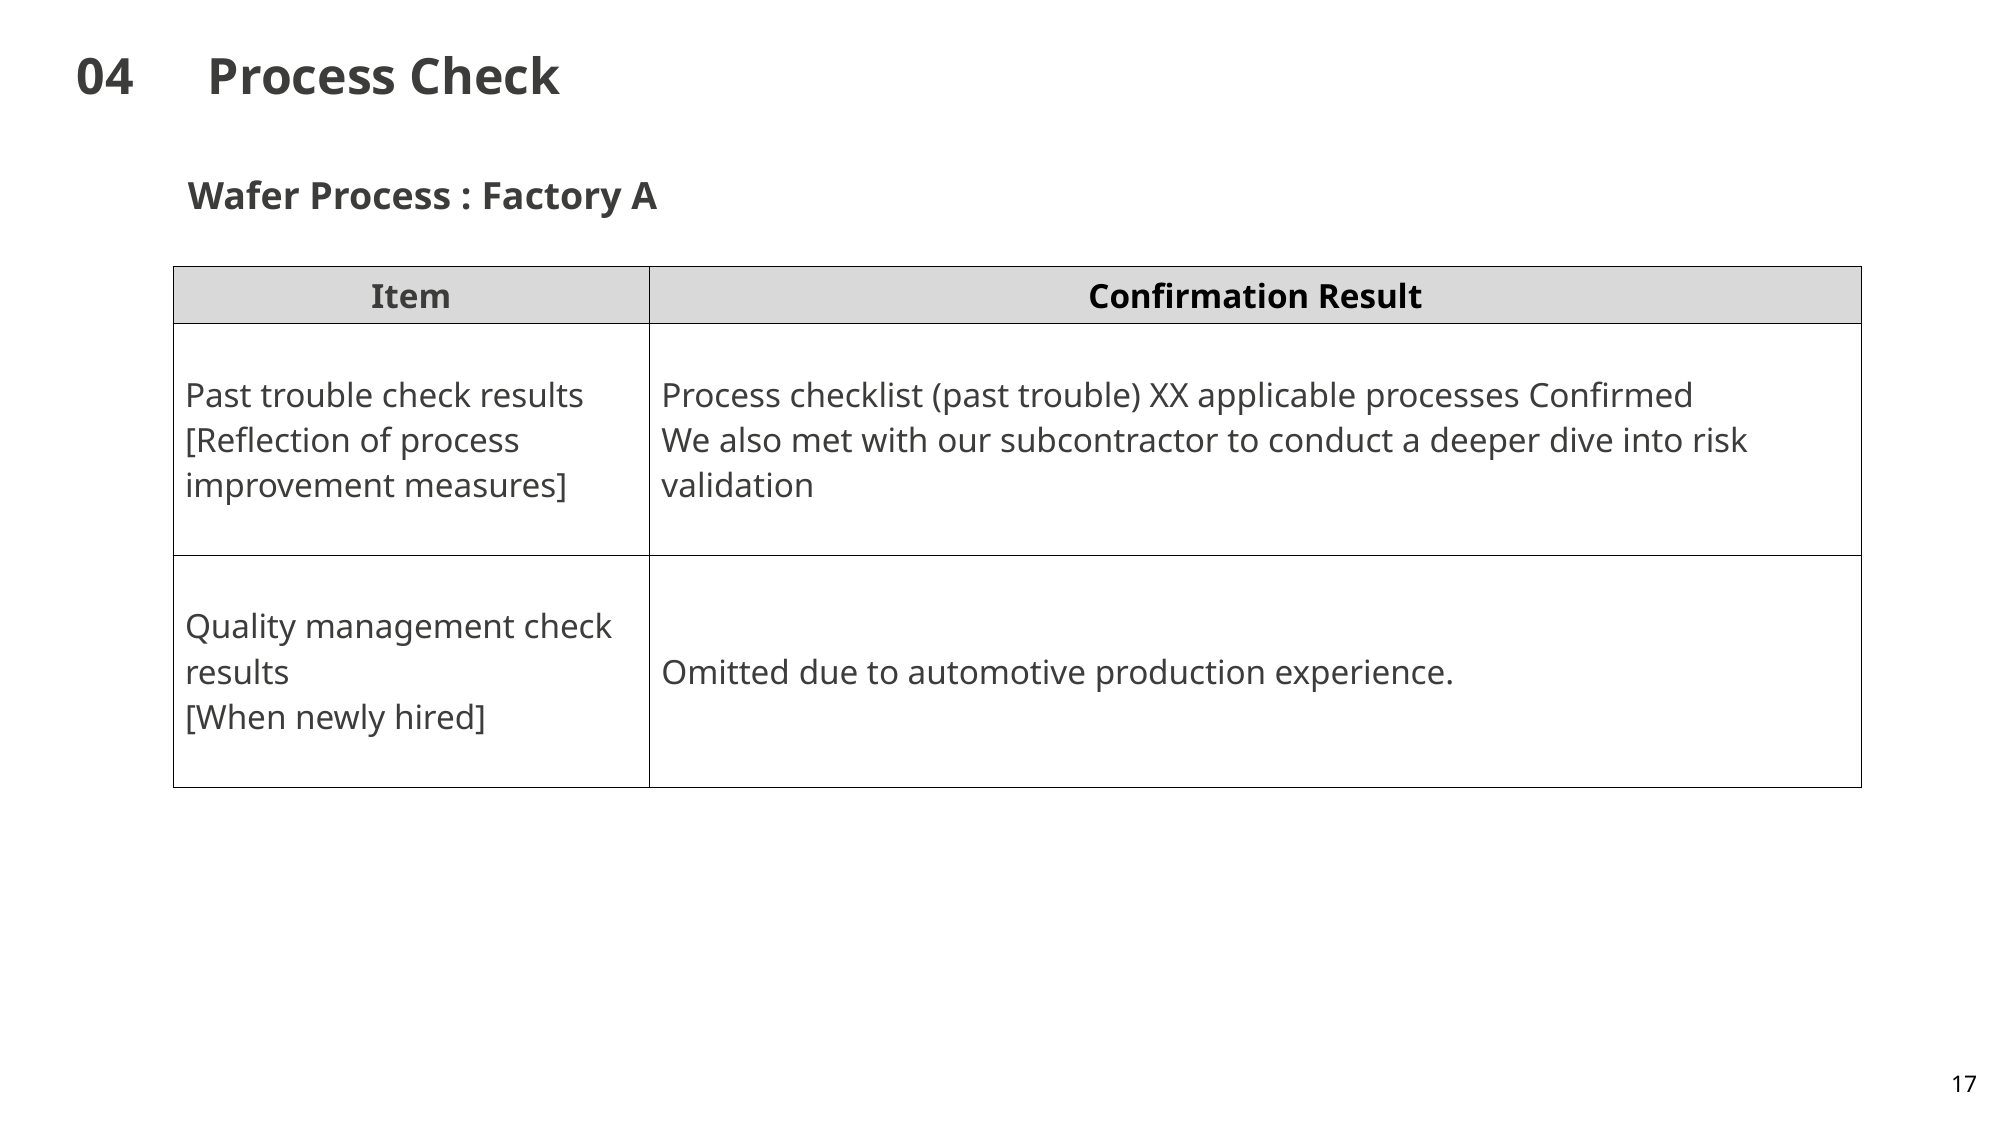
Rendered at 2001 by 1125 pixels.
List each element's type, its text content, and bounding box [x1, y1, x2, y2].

table_header Item [174, 267, 649, 323]
table_cell Past trouble check results [Reflection of process improvement measures] [174, 324, 649, 555]
title 04 Process Check [0, 0, 1877, 123]
table_header Confirmation Result [650, 267, 1861, 323]
table_cell Quality management check results [When newly hired] [174, 556, 649, 787]
table_cell Process checklist (past trouble) XX applicable processes Confirmed We also met with our subcontractor to conduct a deeper dive into risk validation [650, 324, 1861, 555]
text_box Wafer Process : Factory A [173, 164, 1766, 225]
table_cell Omitted due to automotive production experience. [650, 556, 1861, 787]
